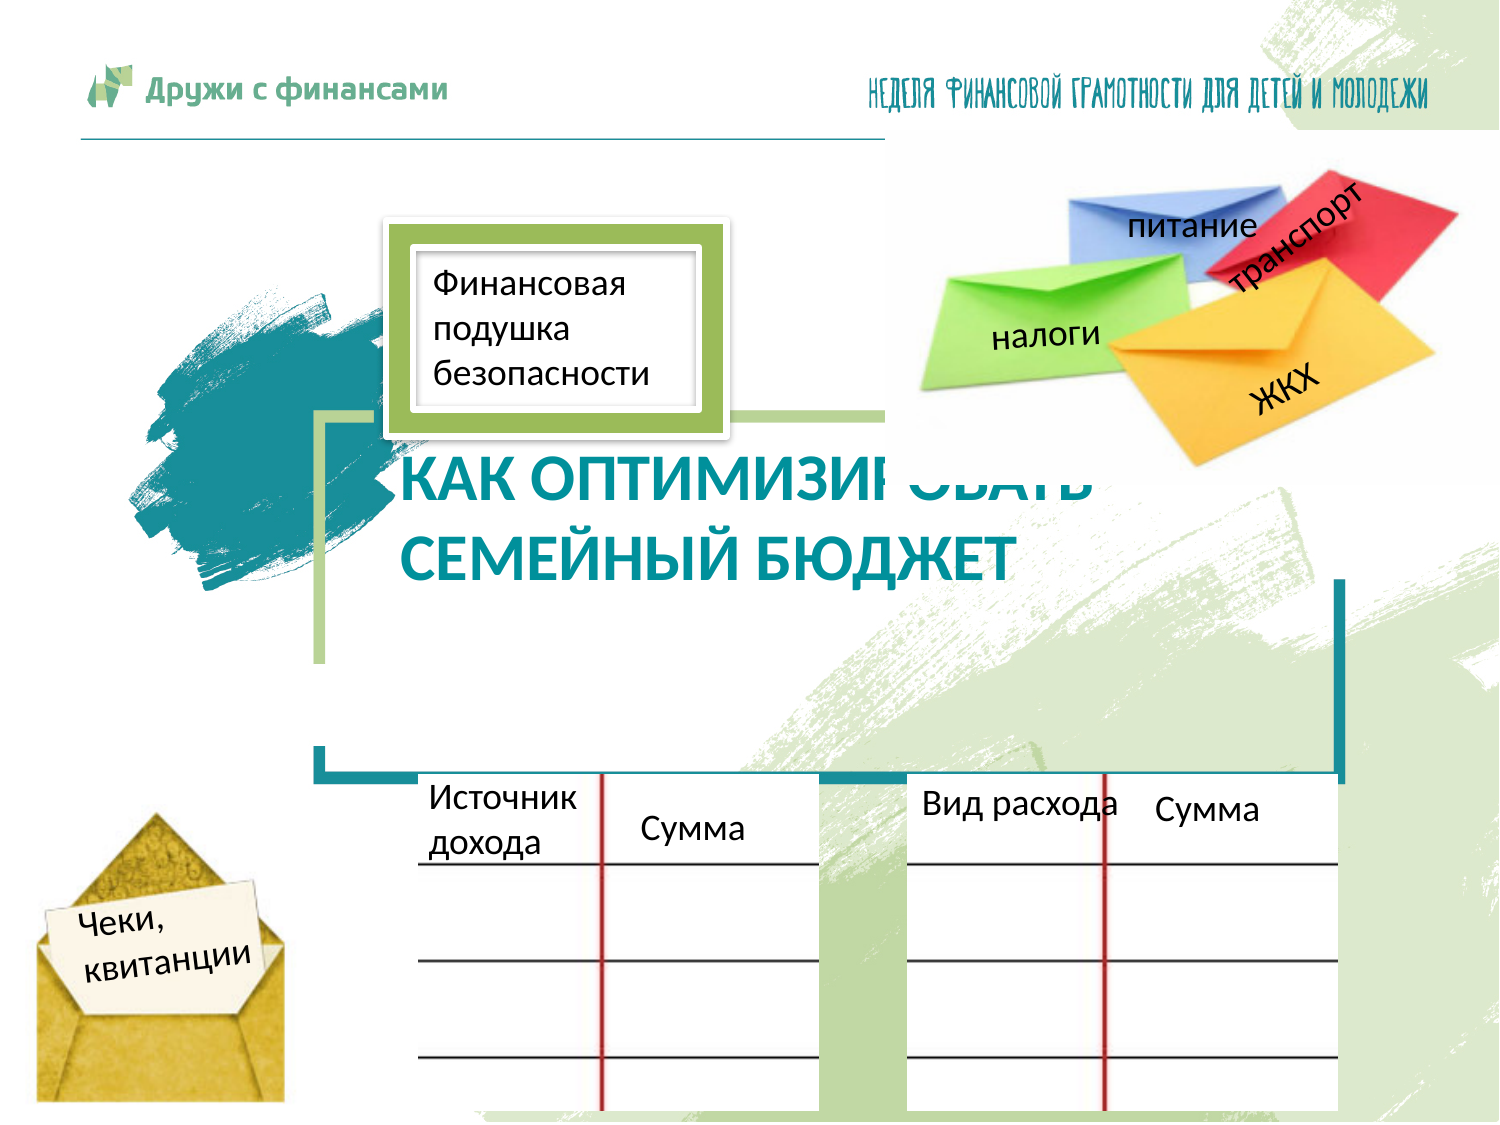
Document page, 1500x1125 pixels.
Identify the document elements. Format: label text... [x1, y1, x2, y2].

text_box [383, 217, 730, 440]
picture [0, 0, 1500, 1122]
title КАК ОПТИМИЗИРОВАТЬ СЕМЕЙНЫЙ БЮДЖЕТ [386, 426, 1413, 695]
text_box Финансовая подушка безопасности [419, 251, 665, 400]
text_box Источник дохода [415, 765, 600, 775]
